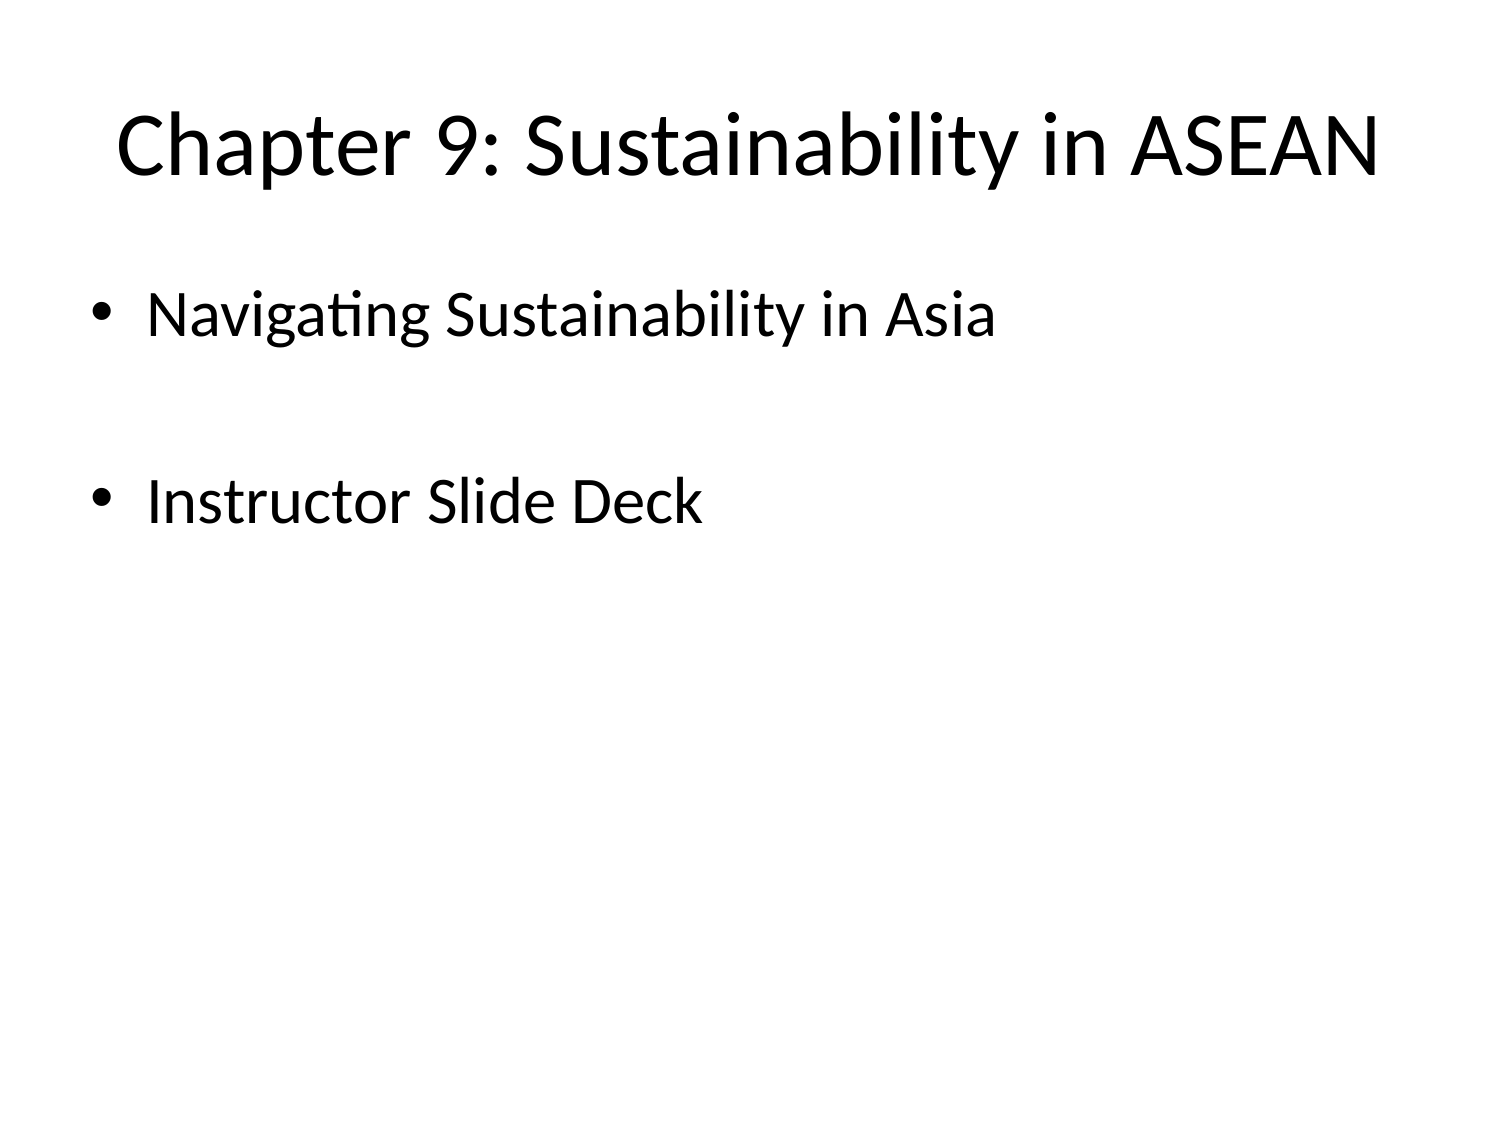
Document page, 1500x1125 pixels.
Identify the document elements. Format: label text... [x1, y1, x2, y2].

title Chapter 9: Sustainability in ASEAN [75, 45, 1425, 233]
list Navigating Sustainability in Asia Instructor Slide Deck [75, 262, 1425, 1005]
